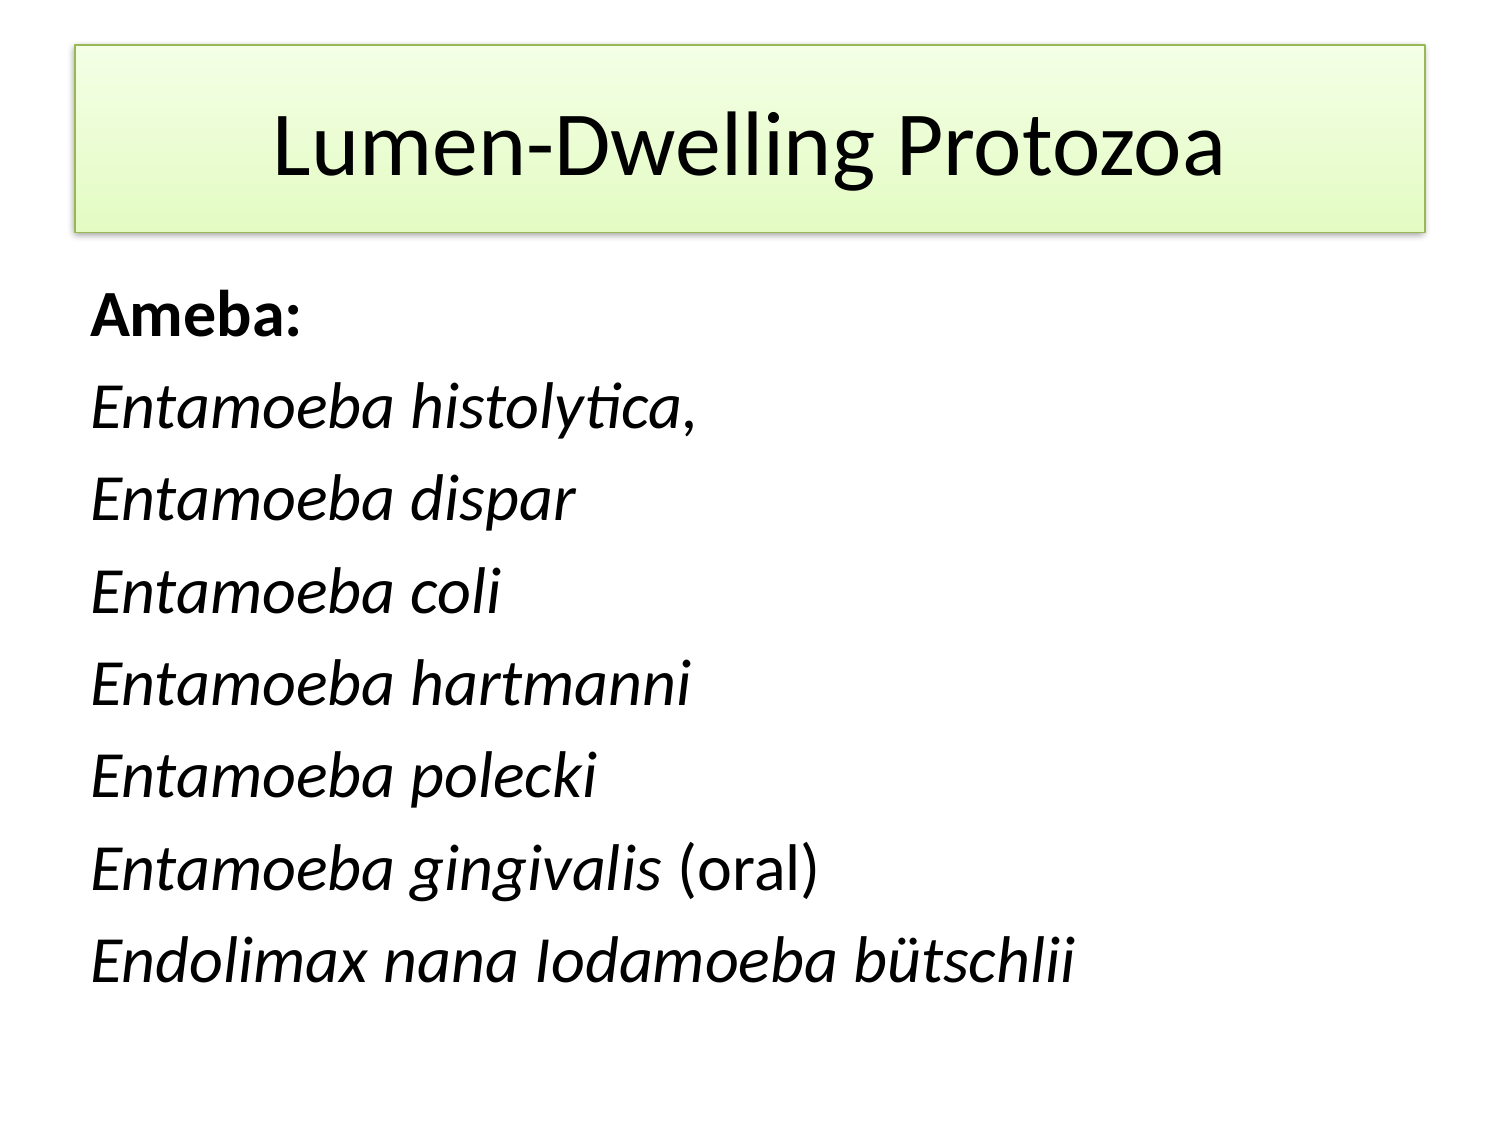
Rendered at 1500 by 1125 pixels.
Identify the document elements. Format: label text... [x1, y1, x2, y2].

title Lumen-Dwelling Protozoa [74, 44, 1426, 233]
list Ameba: Entamoeba histolytica, Entamoeba dispar Entamoeba coli Entamoeba hartmanni Entamoeba polecki Entamoeba gingivalis (oral) Endolimax nana Iodamoeba bütschlii [75, 262, 1425, 1005]
